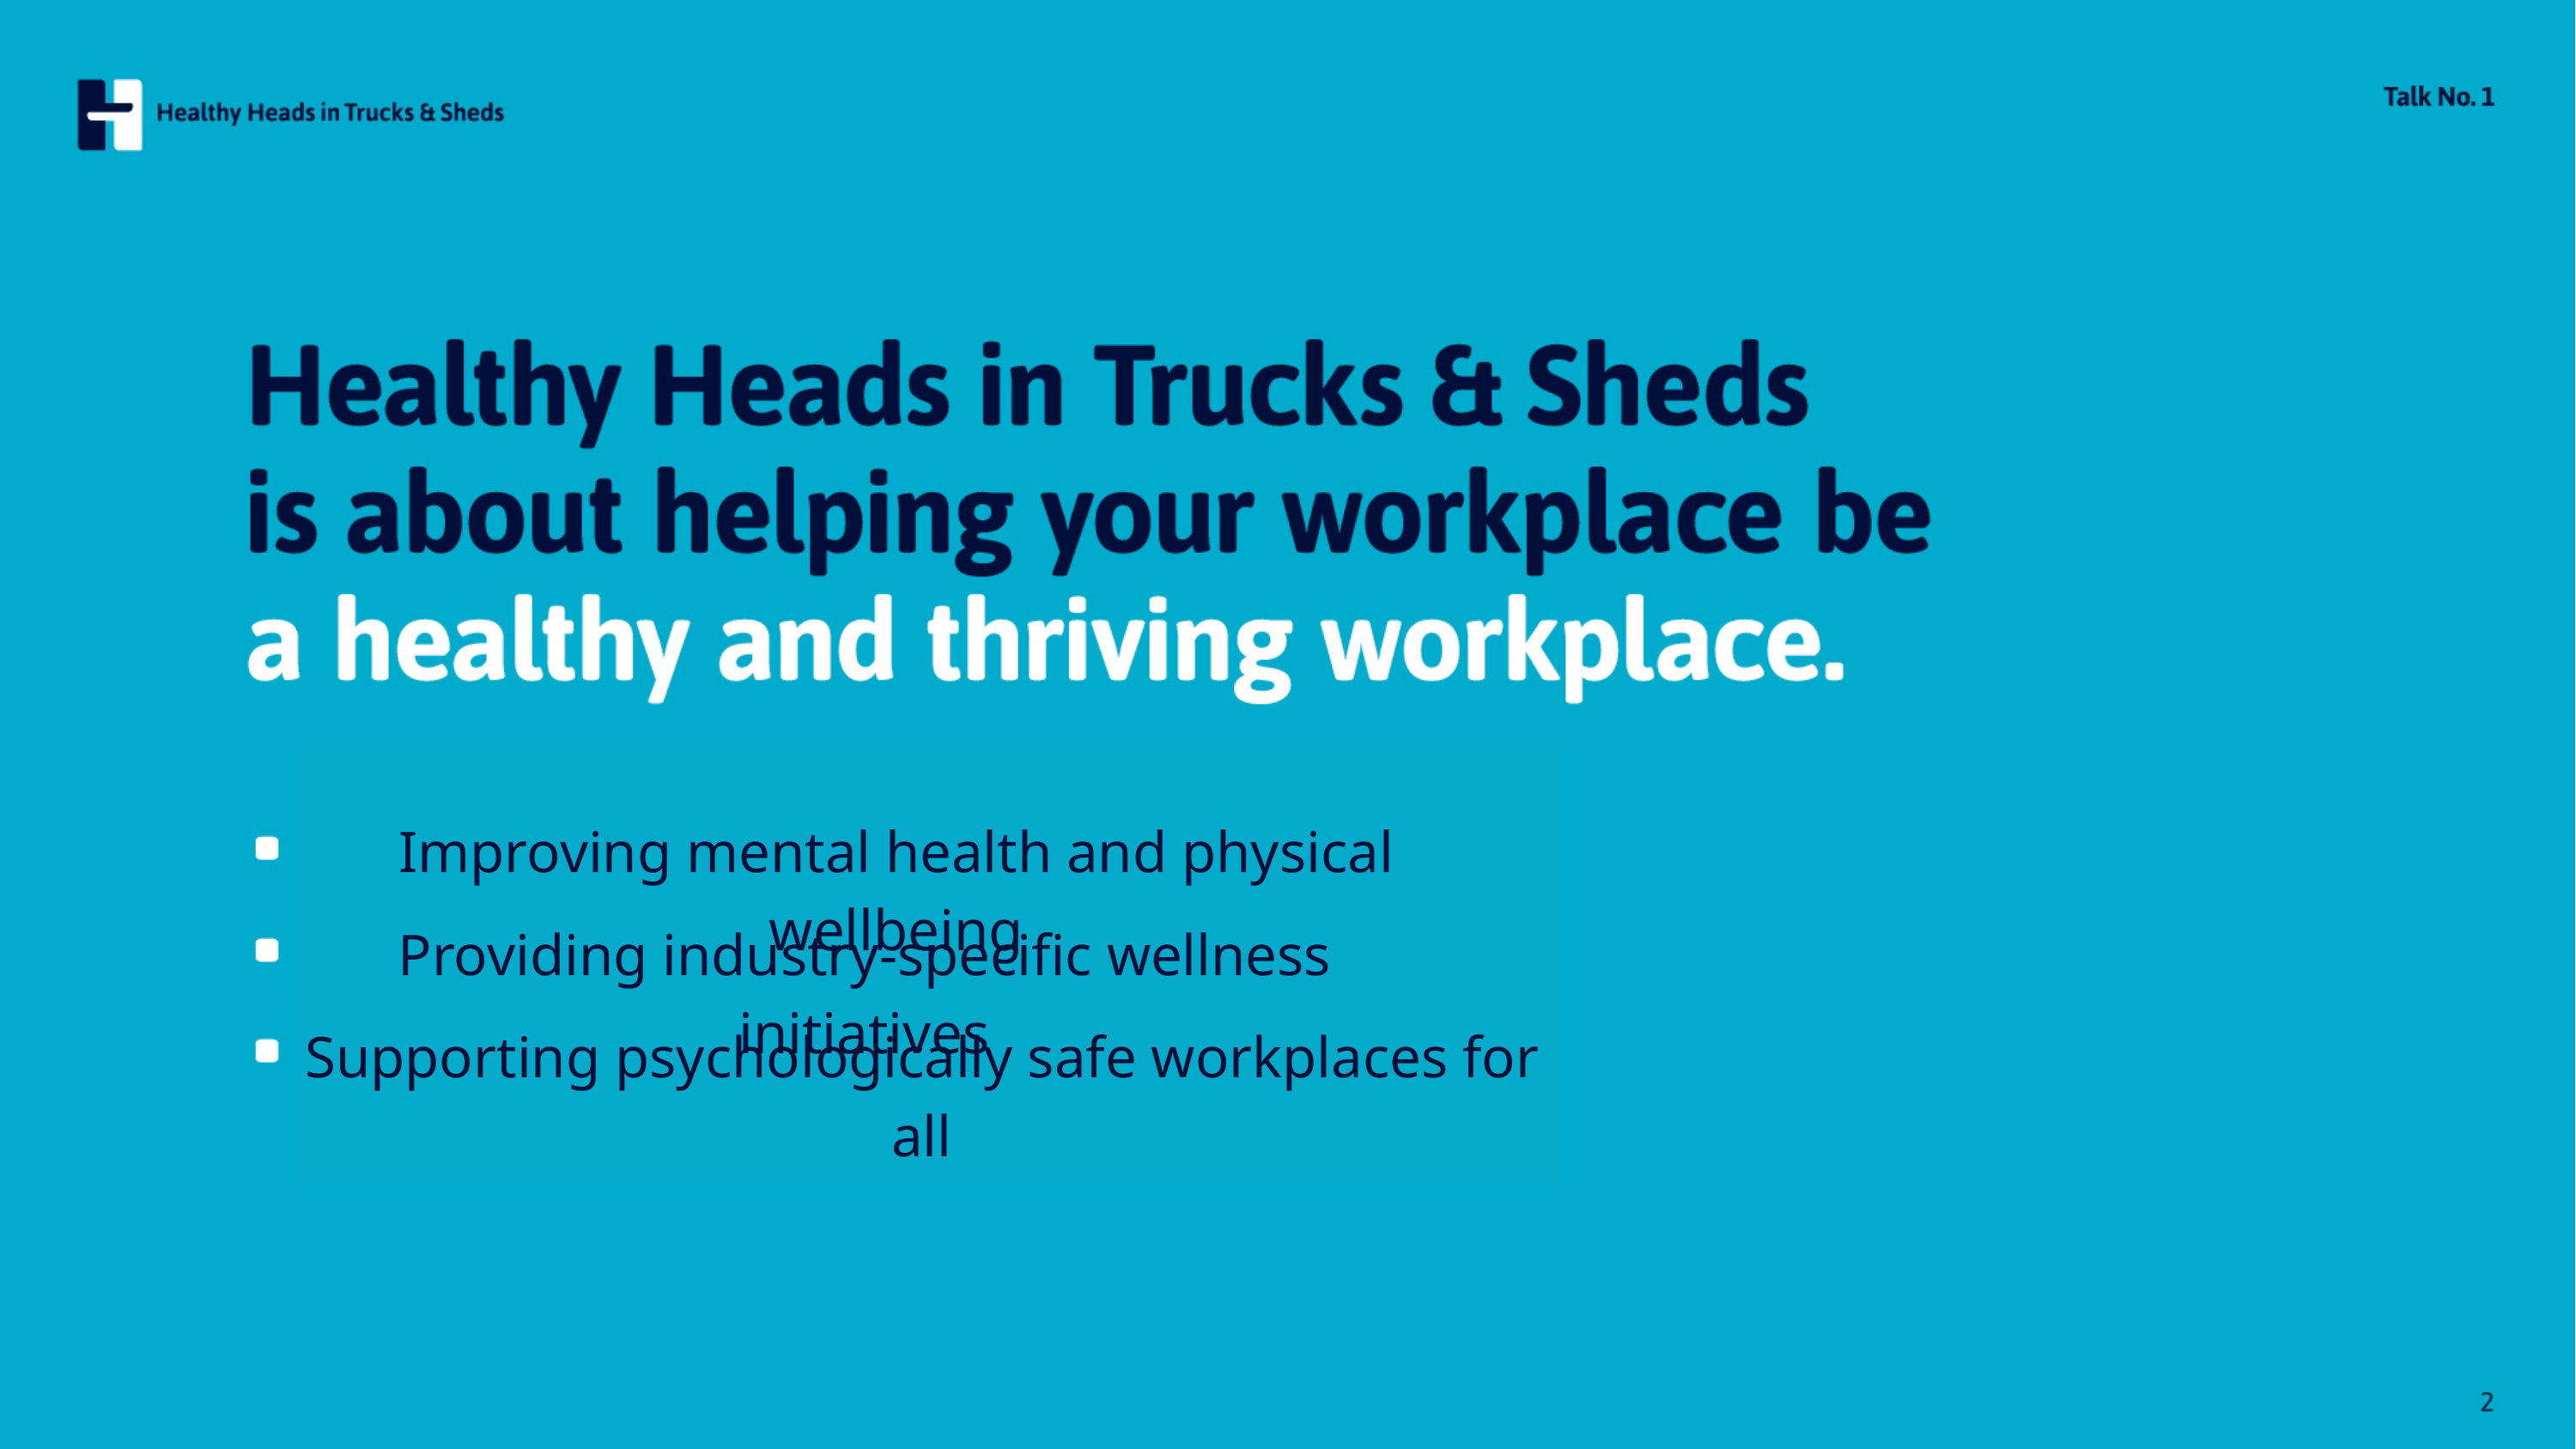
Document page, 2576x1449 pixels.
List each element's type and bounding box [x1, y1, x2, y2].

text_box [0, 0, 2576, 1449]
text_box [297, 747, 1562, 1183]
